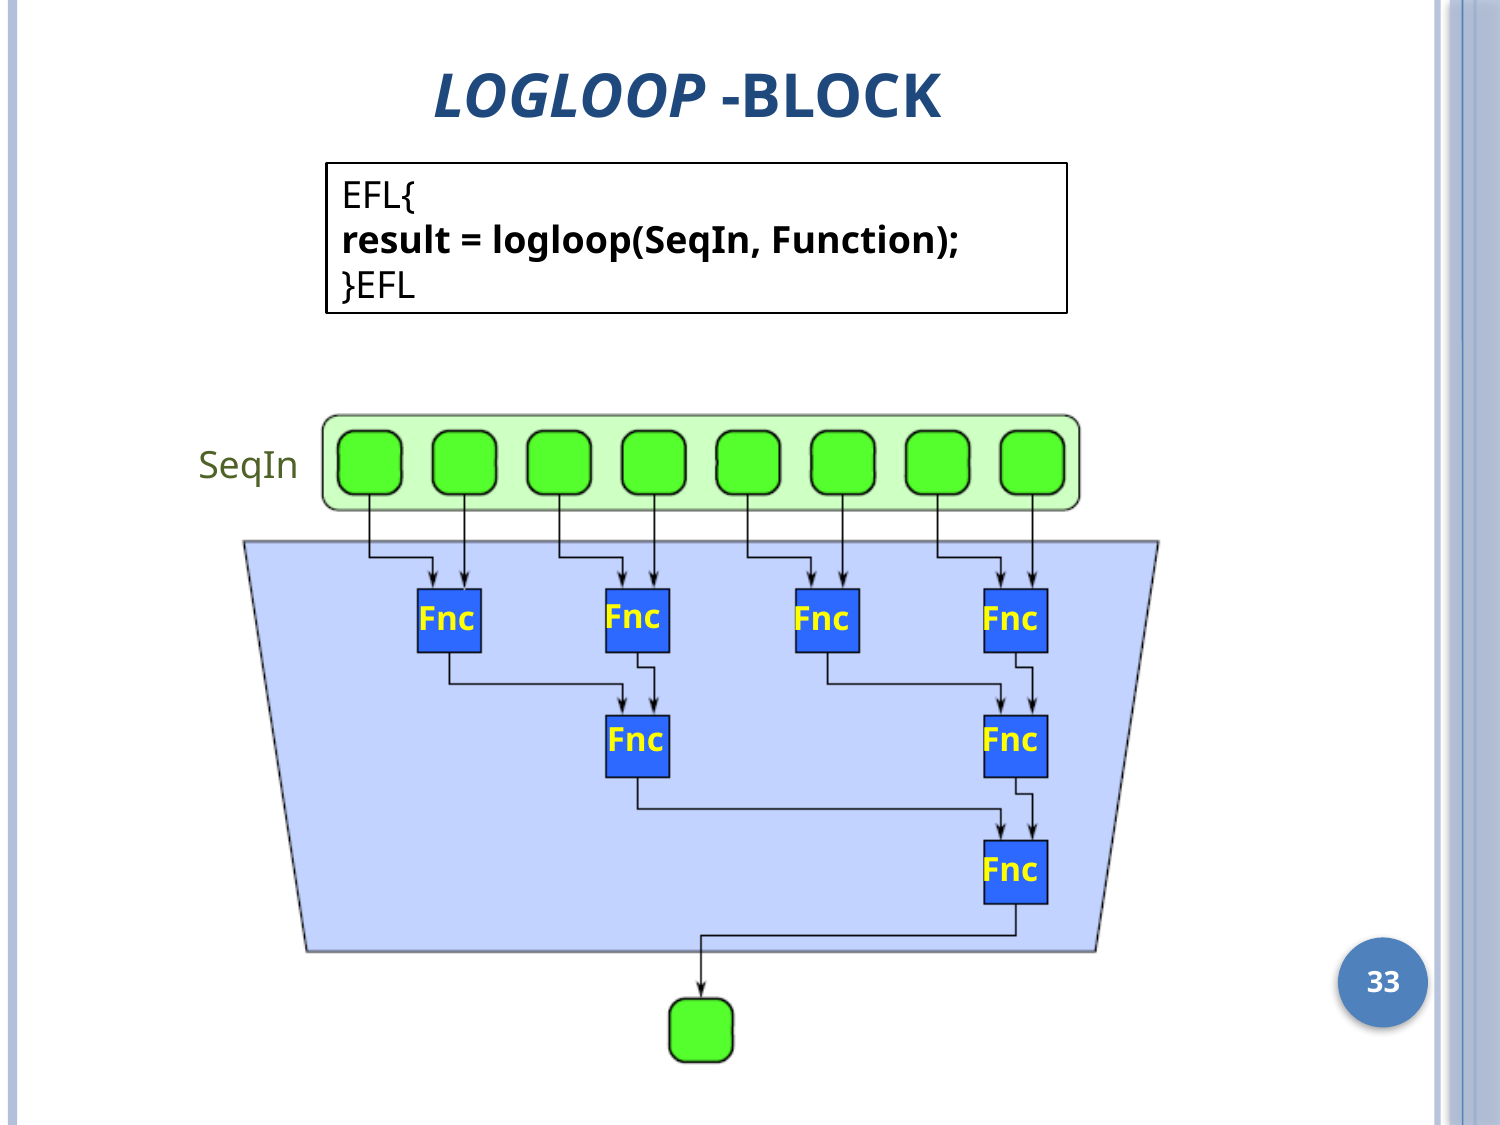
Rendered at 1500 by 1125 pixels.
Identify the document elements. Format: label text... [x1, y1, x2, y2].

slide_number 33 [1333, 940, 1434, 1027]
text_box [183, 386, 1192, 1086]
title logloop -block [75, 49, 1300, 137]
text_box EFL{ result = logloop(SeqIn, Function); }EFL [326, 163, 1068, 313]
